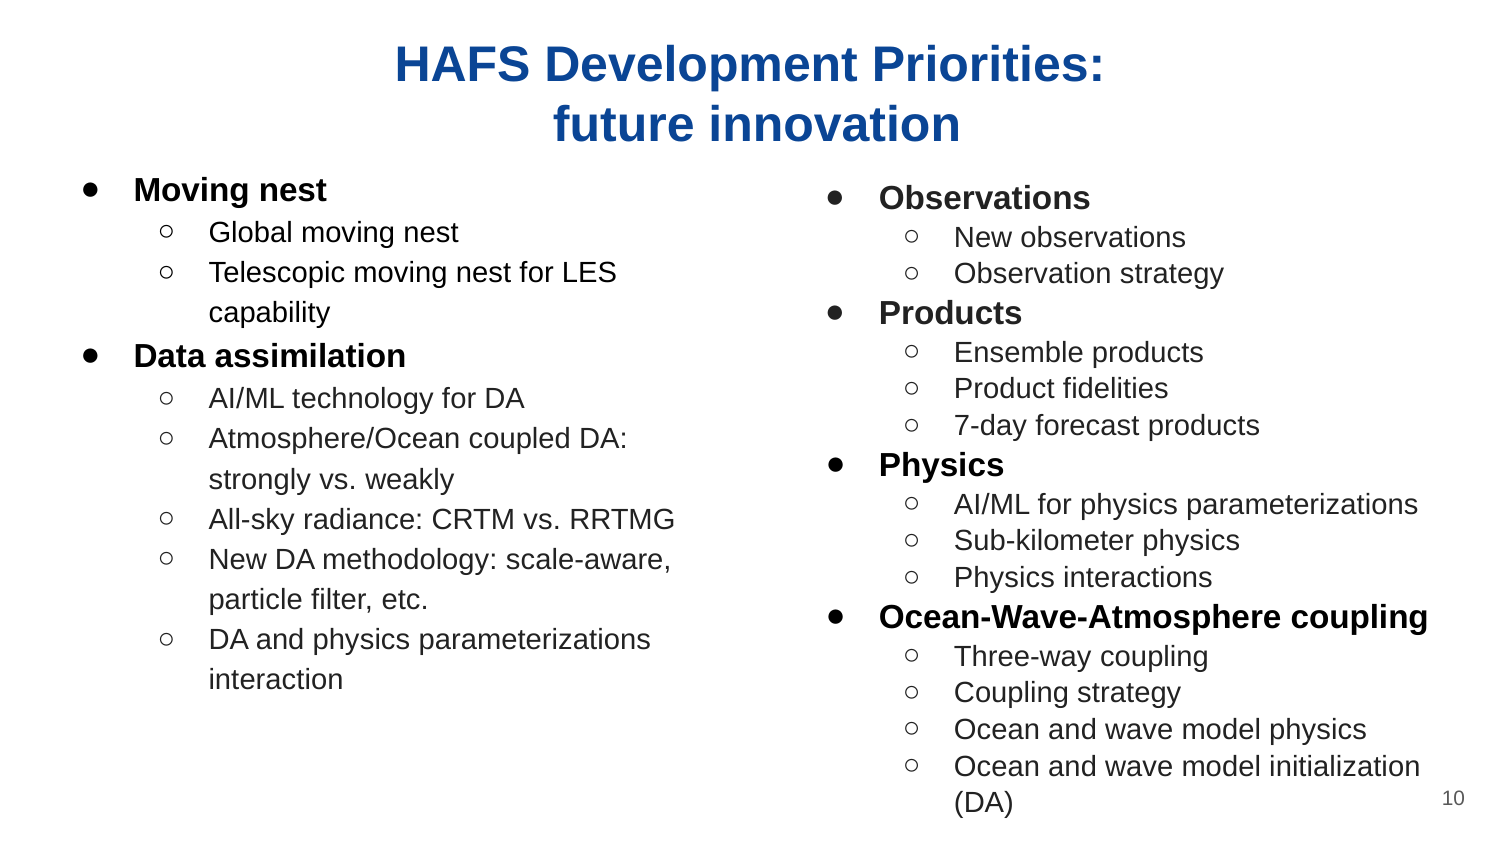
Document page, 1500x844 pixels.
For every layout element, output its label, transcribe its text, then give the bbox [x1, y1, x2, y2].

text_box HAFS Development Priorities: future innovation [69, 39, 1445, 160]
slide_number ‹#› [1389, 764, 1480, 830]
list Moving nest Global moving nest Telescopic moving nest for LES capability Data assimilation AI/ML technology for DA Atmosphere/Ocean coupled DA: strongly vs. weakly All-sky radiance: CRTM vs. RRTMG New DA methodology: scale-aware, particle filter, etc. DA and physics parameterizations interaction [43, 147, 750, 724]
list Observations New observations Observation strategy Products Ensemble products Product fidelities 7-day forecast products Physics AI/ML for physics parameterizations Sub-kilometer physics Physics interactions Ocean-Wave-Atmosphere coupling Three-way coupling Coupling strategy Ocean and wave model physics Ocean and wave model initialization (DA) [788, 159, 1480, 763]
